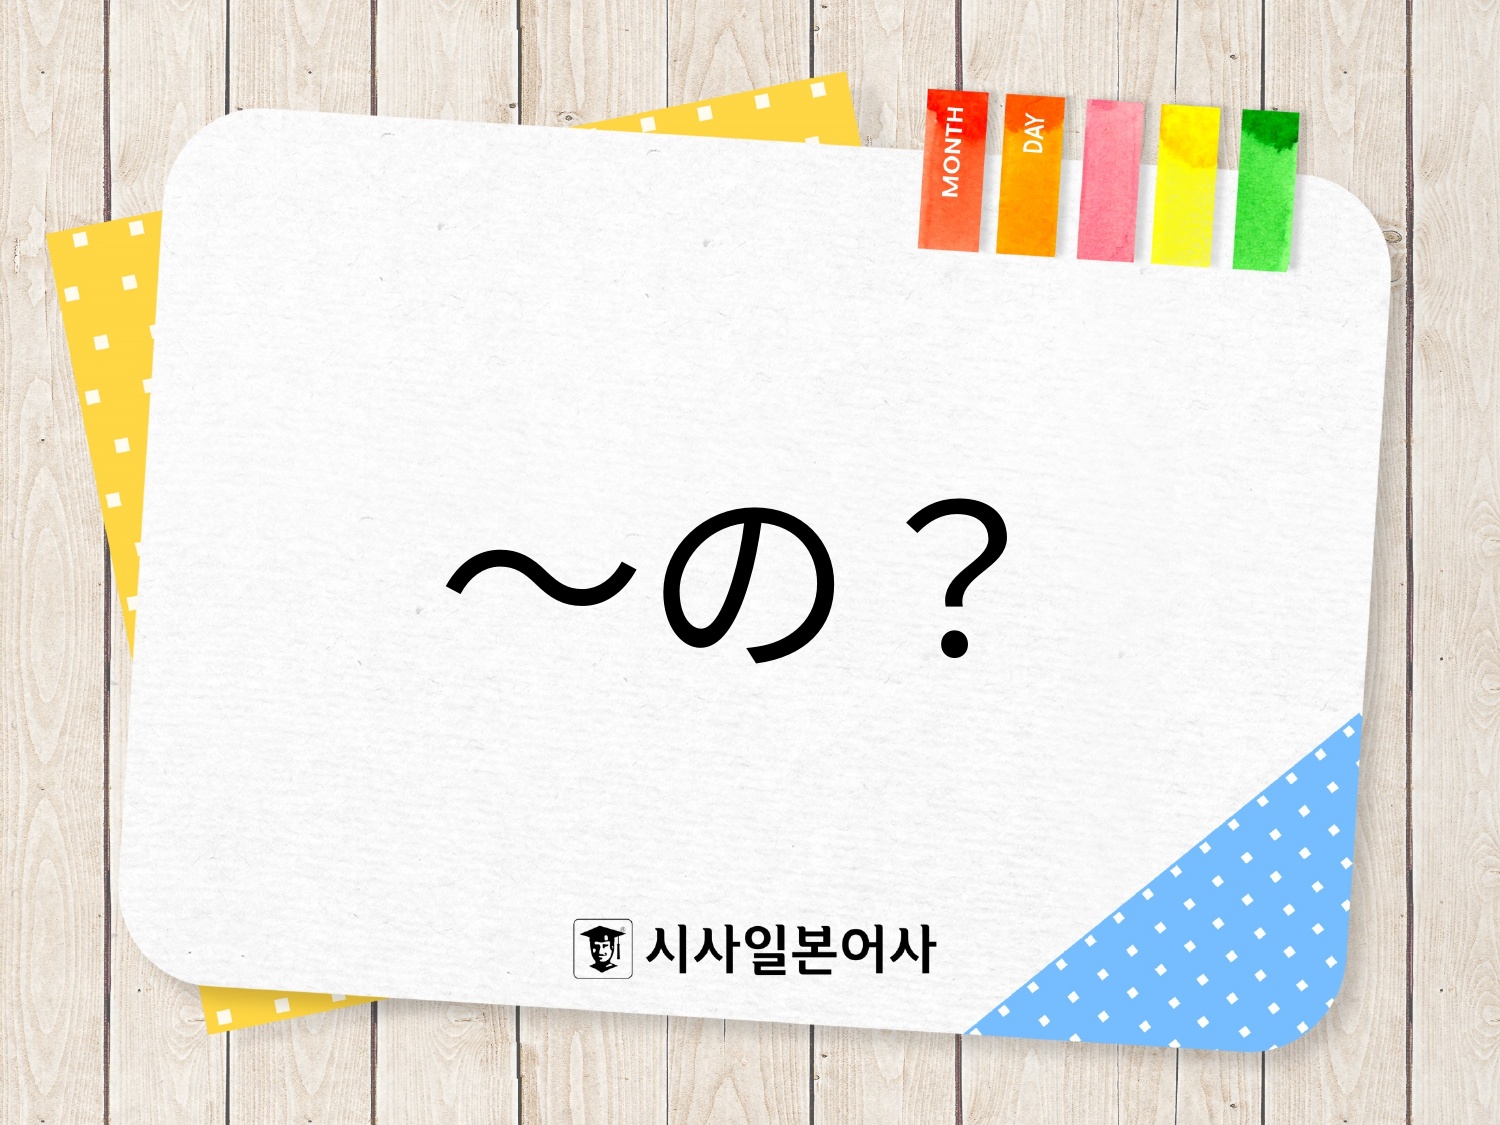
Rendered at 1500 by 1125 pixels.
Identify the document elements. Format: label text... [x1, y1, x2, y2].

title ～の？ [75, 338, 1425, 811]
picture [0, 0, 1500, 1125]
